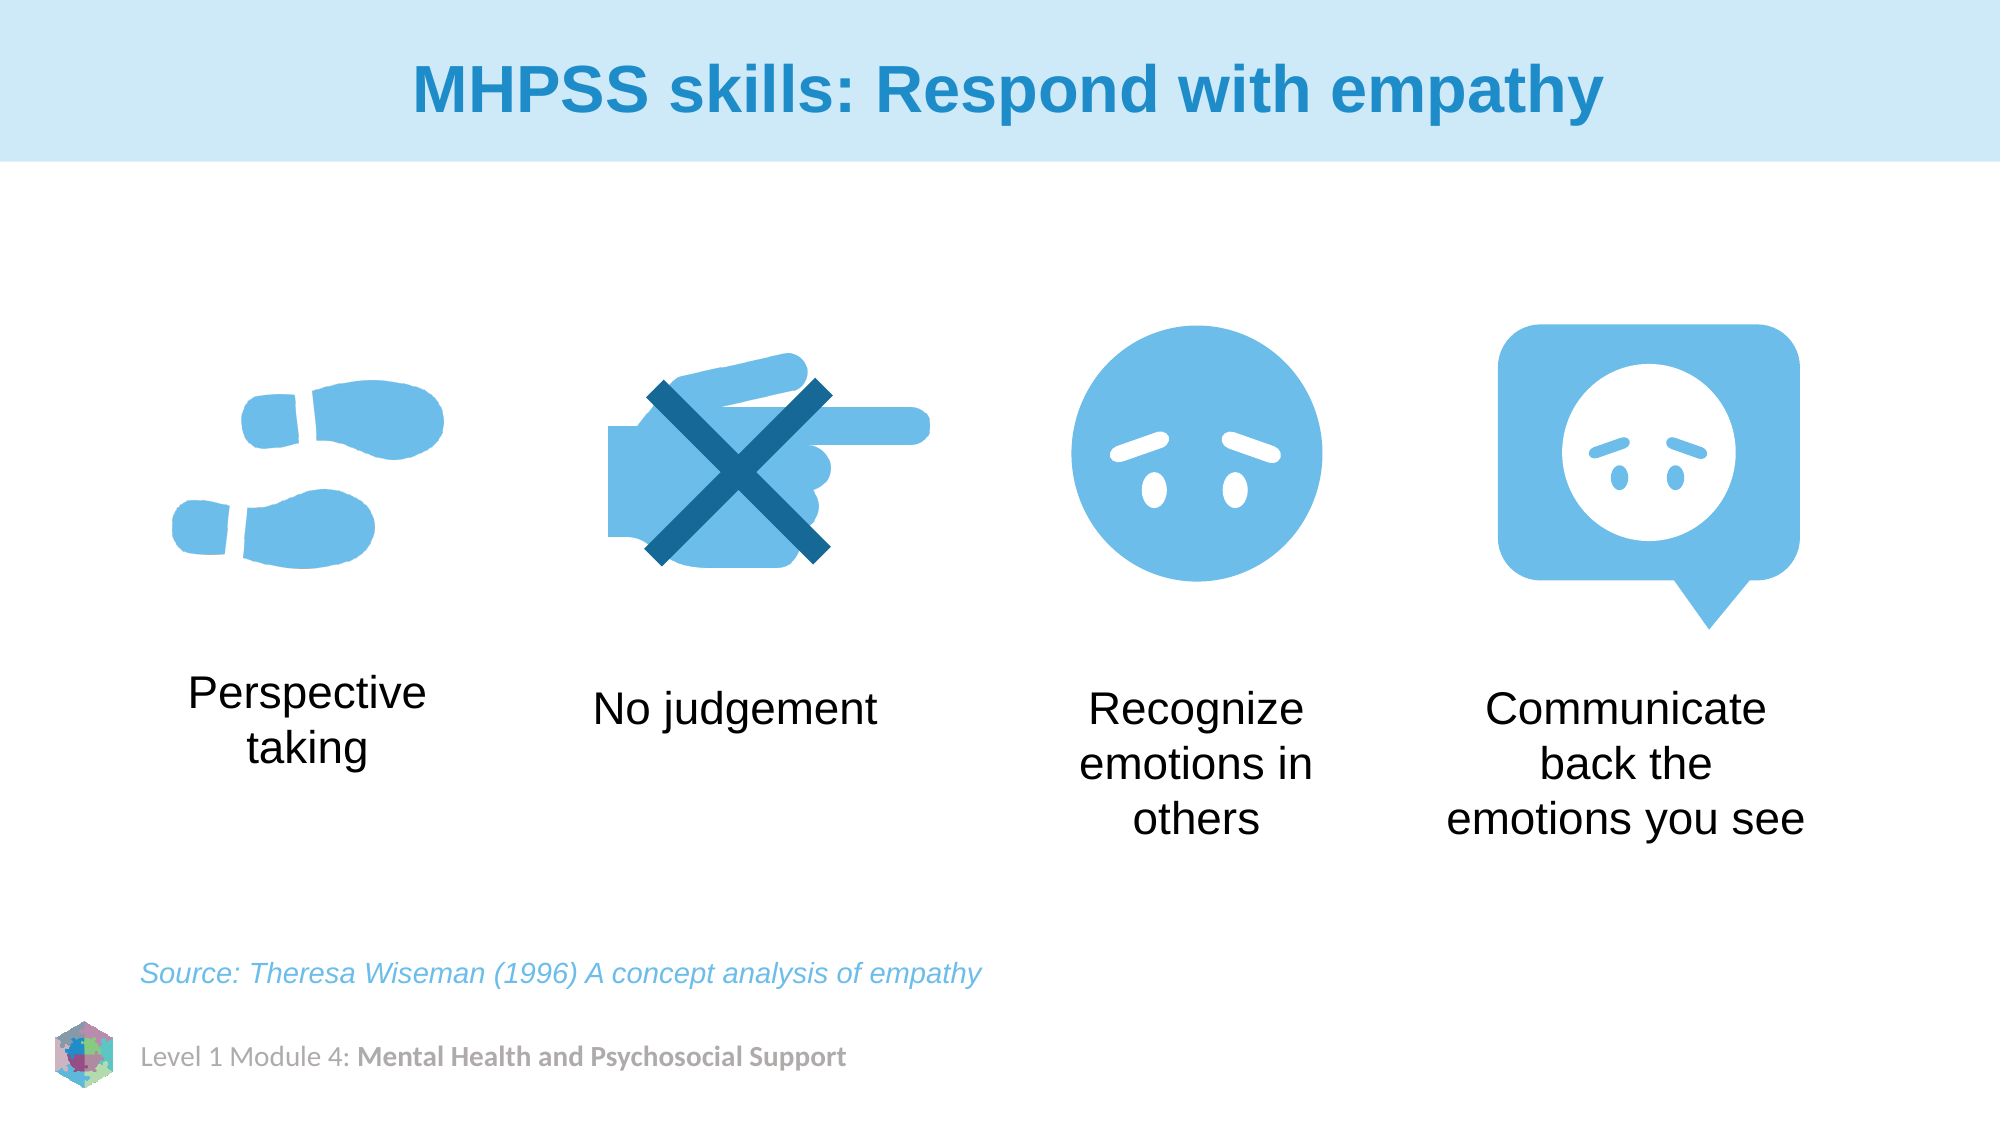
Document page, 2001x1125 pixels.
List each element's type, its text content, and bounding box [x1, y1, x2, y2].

text_box Recognize emotions in others [1027, 671, 1366, 851]
text_box [1496, 323, 1801, 632]
title MHPSS skills: Respond with empathy [137, 19, 1863, 163]
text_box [1071, 325, 1323, 582]
text_box Source: Theresa Wiseman (1996) A concept analysis of empathy [124, 947, 1259, 997]
text_box No judgement [566, 671, 904, 742]
picture [159, 326, 456, 622]
text_box Perspective taking [132, 655, 483, 781]
picture [55, 1021, 113, 1088]
text_box Communicate back the emotions you see [1426, 671, 1827, 851]
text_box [1562, 363, 1736, 542]
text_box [573, 276, 953, 644]
